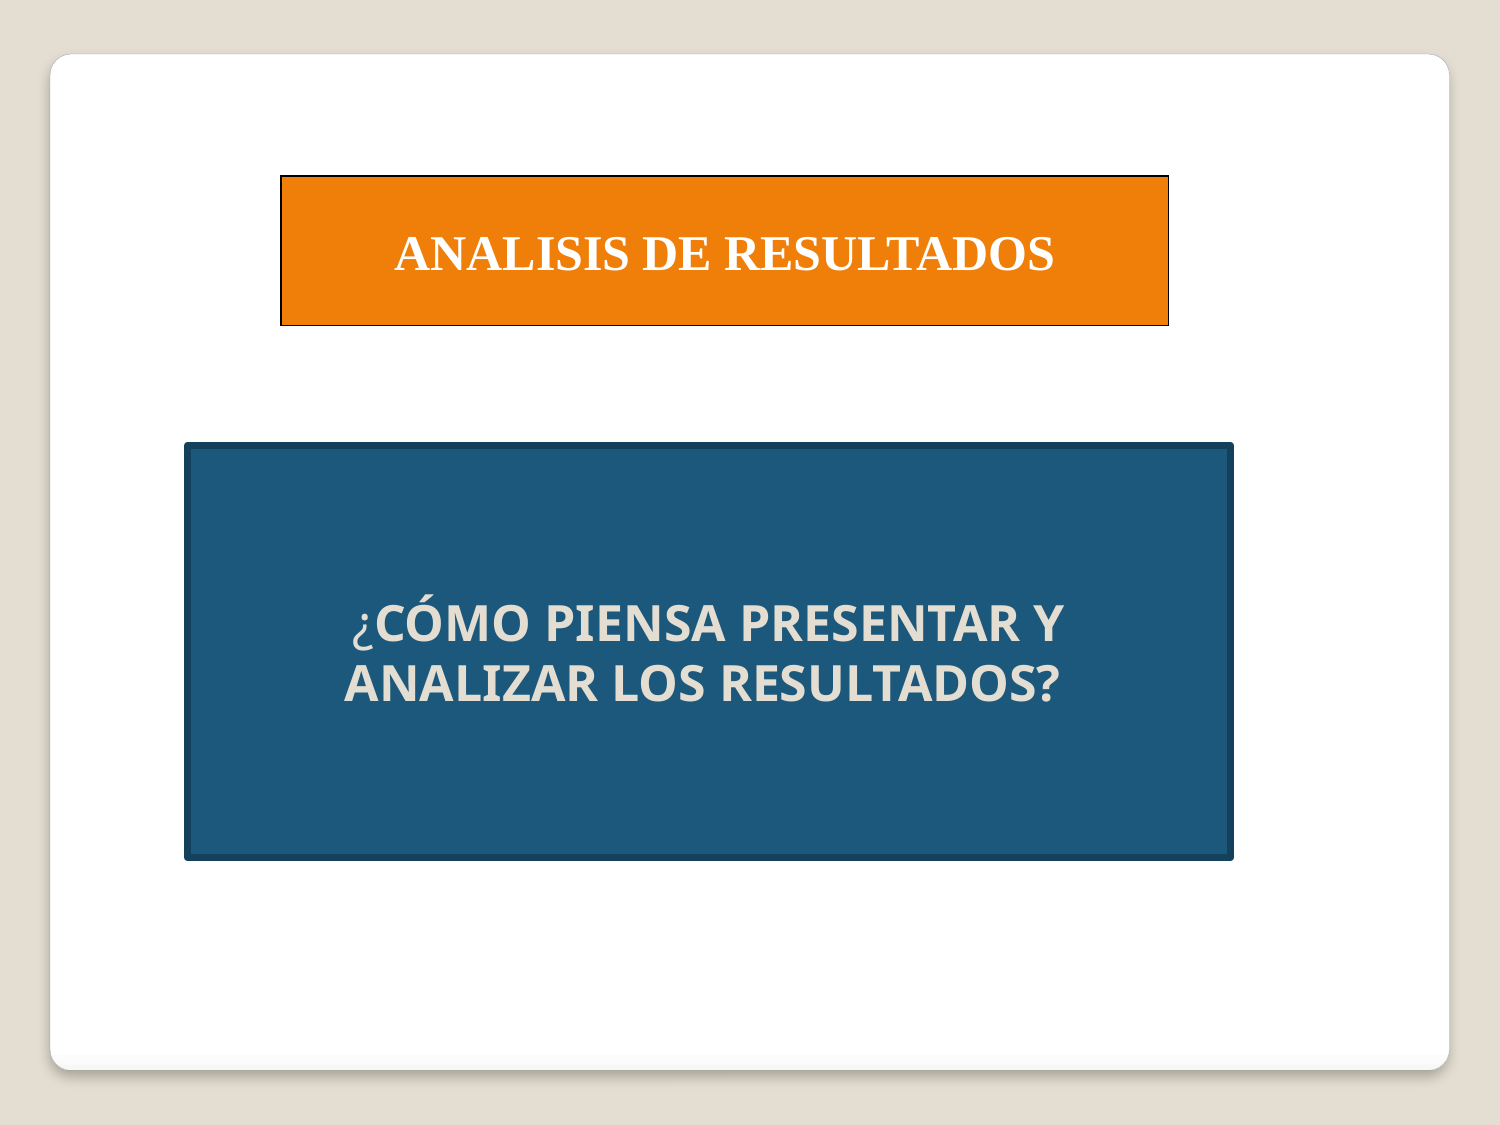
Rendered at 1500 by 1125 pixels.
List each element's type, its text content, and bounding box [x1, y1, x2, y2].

text_box ¿CÓMO PIENSA PRESENTAR Y ANALIZAR LOS RESULTADOS? [184, 442, 1234, 861]
text_box ANALISIS DE RESULTADOS [281, 175, 1169, 326]
